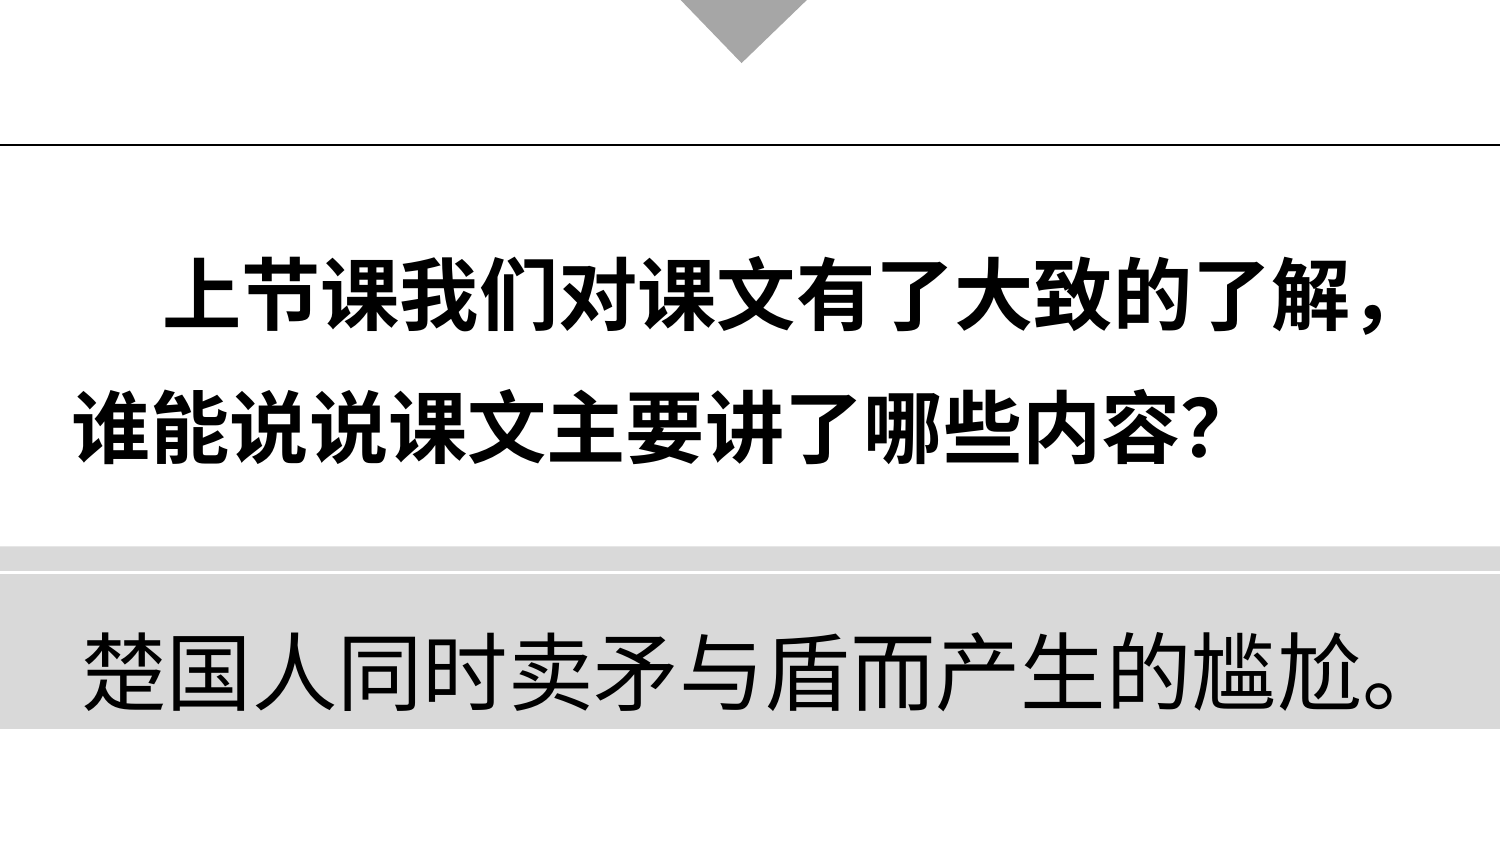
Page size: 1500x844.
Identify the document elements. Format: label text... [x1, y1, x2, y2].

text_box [0, 546, 1500, 729]
text_box 上节课我们对课文有了大致的了解，谁能说说课文主要讲了哪些内容？ [59, 202, 1426, 480]
text_box [679, 0, 809, 65]
